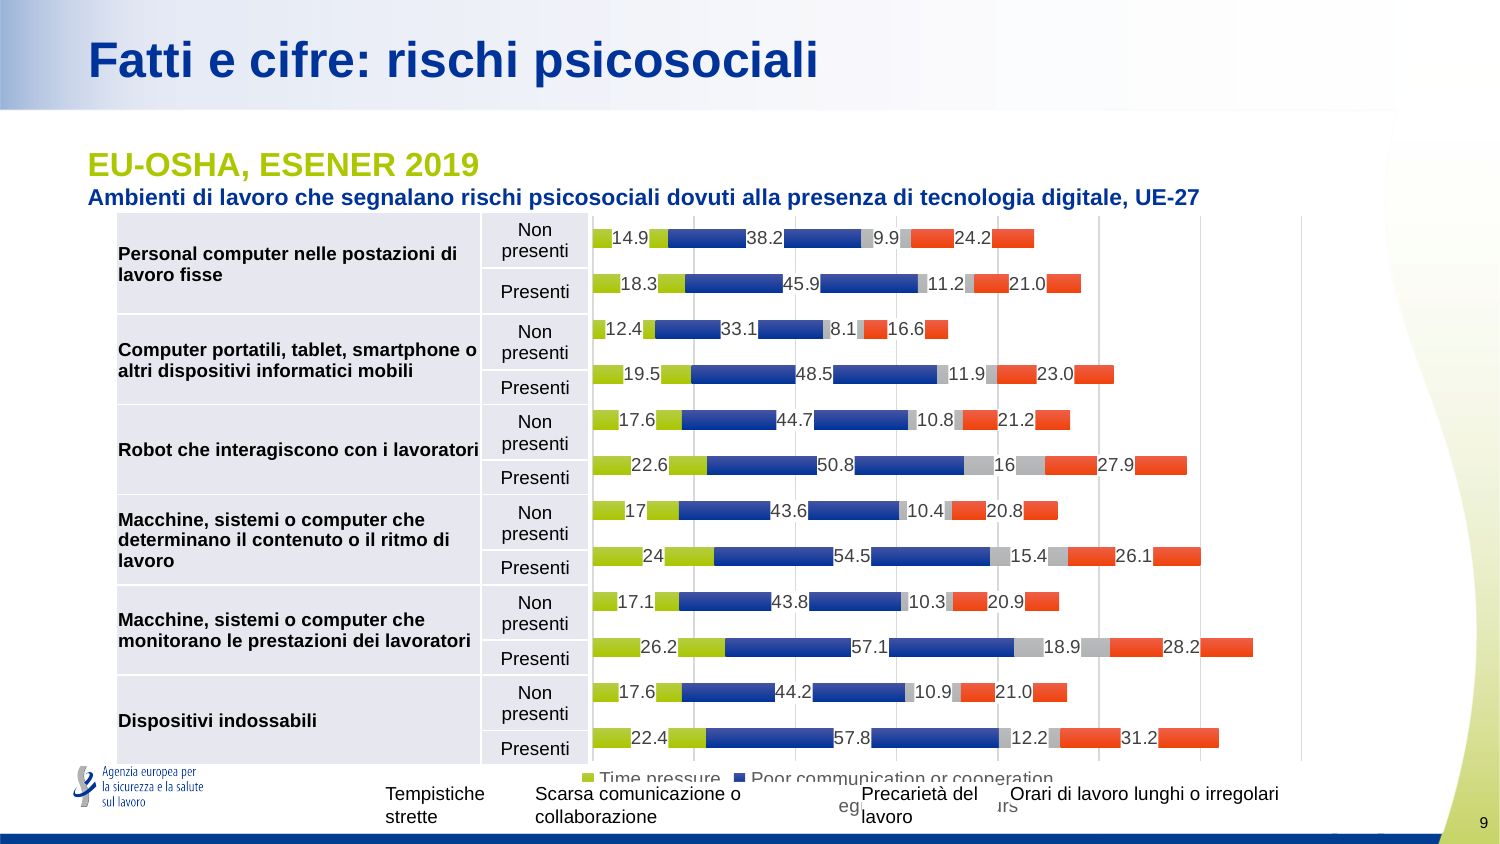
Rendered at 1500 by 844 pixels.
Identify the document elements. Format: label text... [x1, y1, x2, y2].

text_box EU-OSHA, ESENER 2019 Ambienti di lavoro che segnalano rischi psicosociali dovuti alla presenza di tecnologia digitale, UE-27 [72, 135, 1409, 218]
table_header Personal computer nelle postazioni di lavoro fisse [117, 213, 292, 313]
picture [0, 0, 1500, 844]
chart [298, 170, 1338, 824]
table_cell Macchine, sistemi o computer che determinano il contenuto o il ritmo di lavoro [117, 495, 292, 584]
table_cell Macchine, sistemi o computer che monitorano le prestazioni dei lavoratori [117, 586, 292, 674]
table_cell Dispositivi indossabili [117, 676, 292, 764]
table_cell Robot che interagiscono con i lavoratori [117, 405, 292, 494]
table_cell Computer portatili, tablet, smartphone o altri dispositivi informatici mobili [117, 315, 292, 404]
text_box Fatti e cifre: rischi psicosociali [73, 20, 1164, 95]
